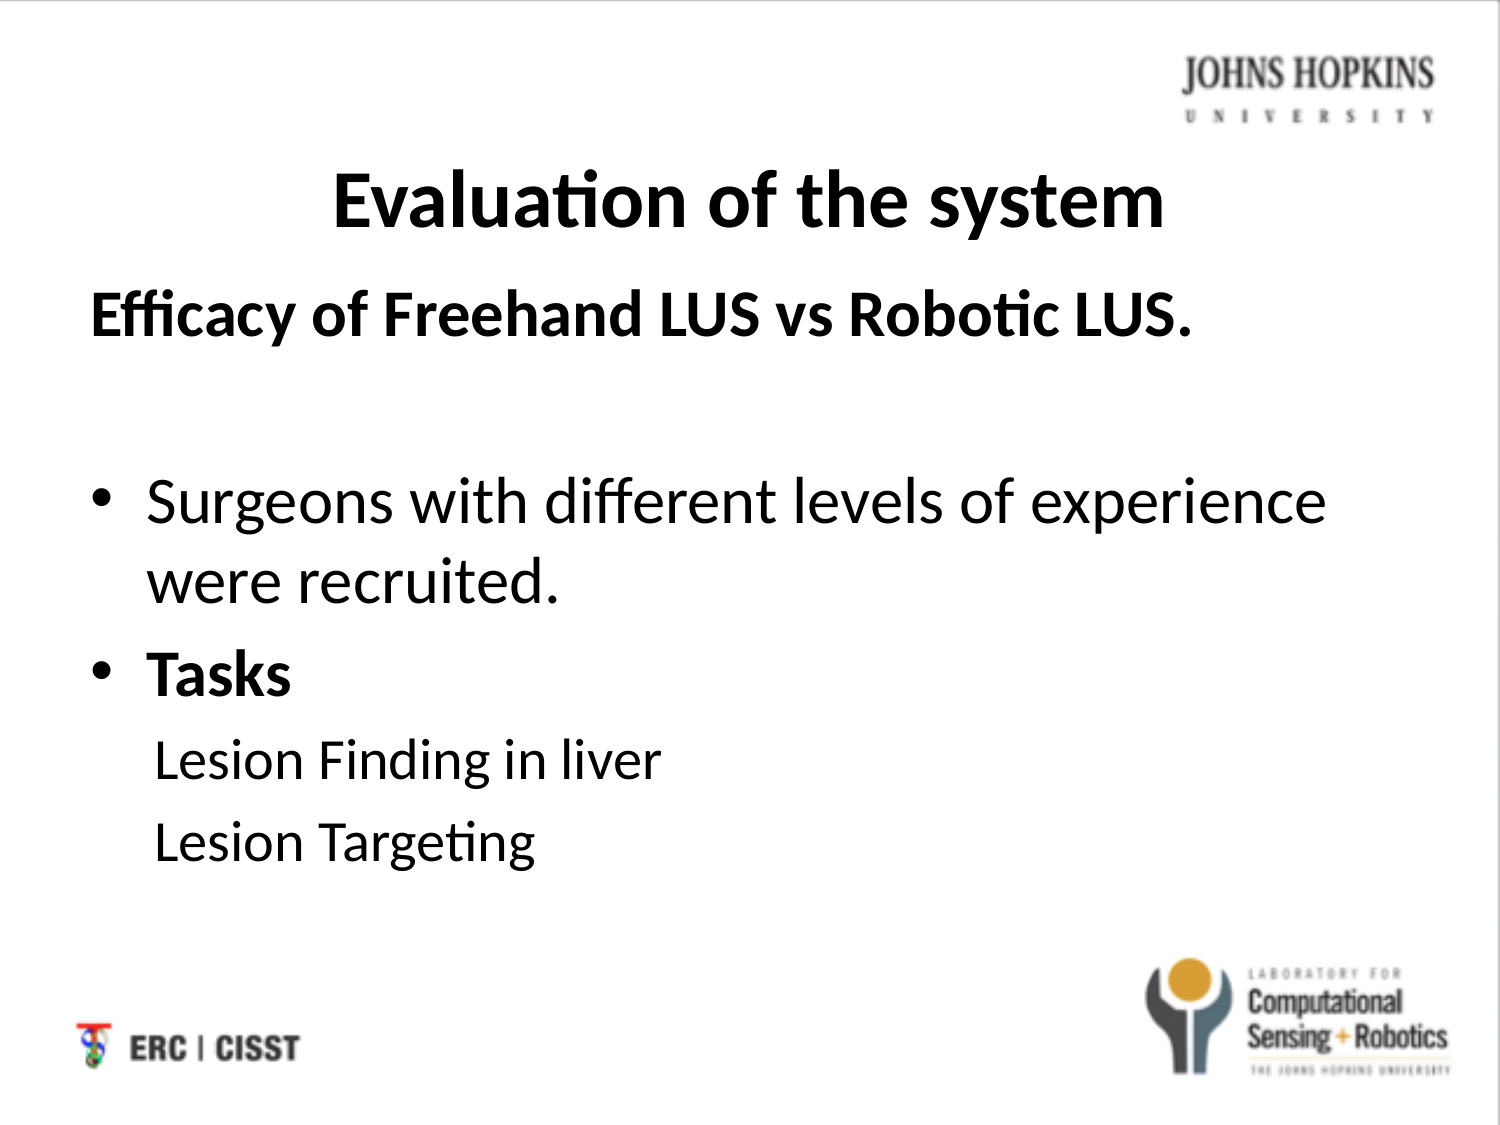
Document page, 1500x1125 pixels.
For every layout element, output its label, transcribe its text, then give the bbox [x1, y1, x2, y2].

title Evaluation of the system [75, 101, 1425, 262]
list Efficacy of Freehand LUS vs Robotic LUS. Surgeons with different levels of experience were recruited. Tasks Lesion Finding in liver Lesion Targeting [75, 262, 1425, 1005]
picture [0, 0, 1500, 1125]
